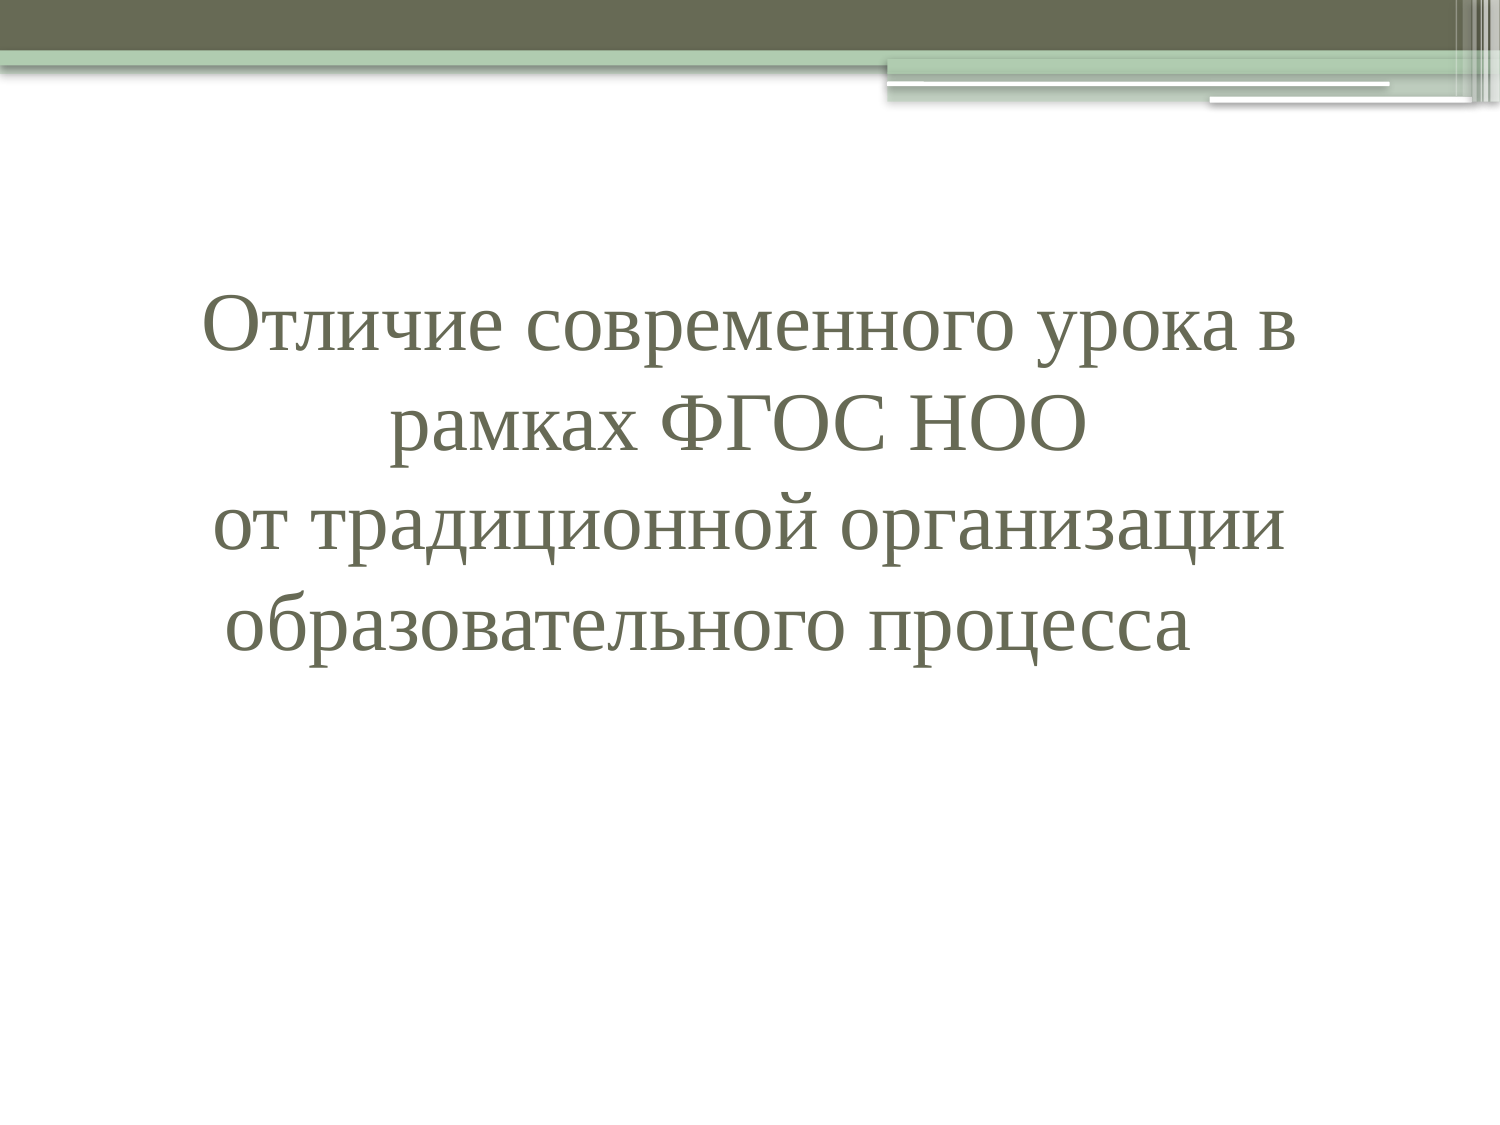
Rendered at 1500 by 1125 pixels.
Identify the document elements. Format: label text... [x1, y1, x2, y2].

title Отличие современного урока в рамках ФГОС НОО от традиционной организации образовательного процесса [75, 187, 1425, 846]
